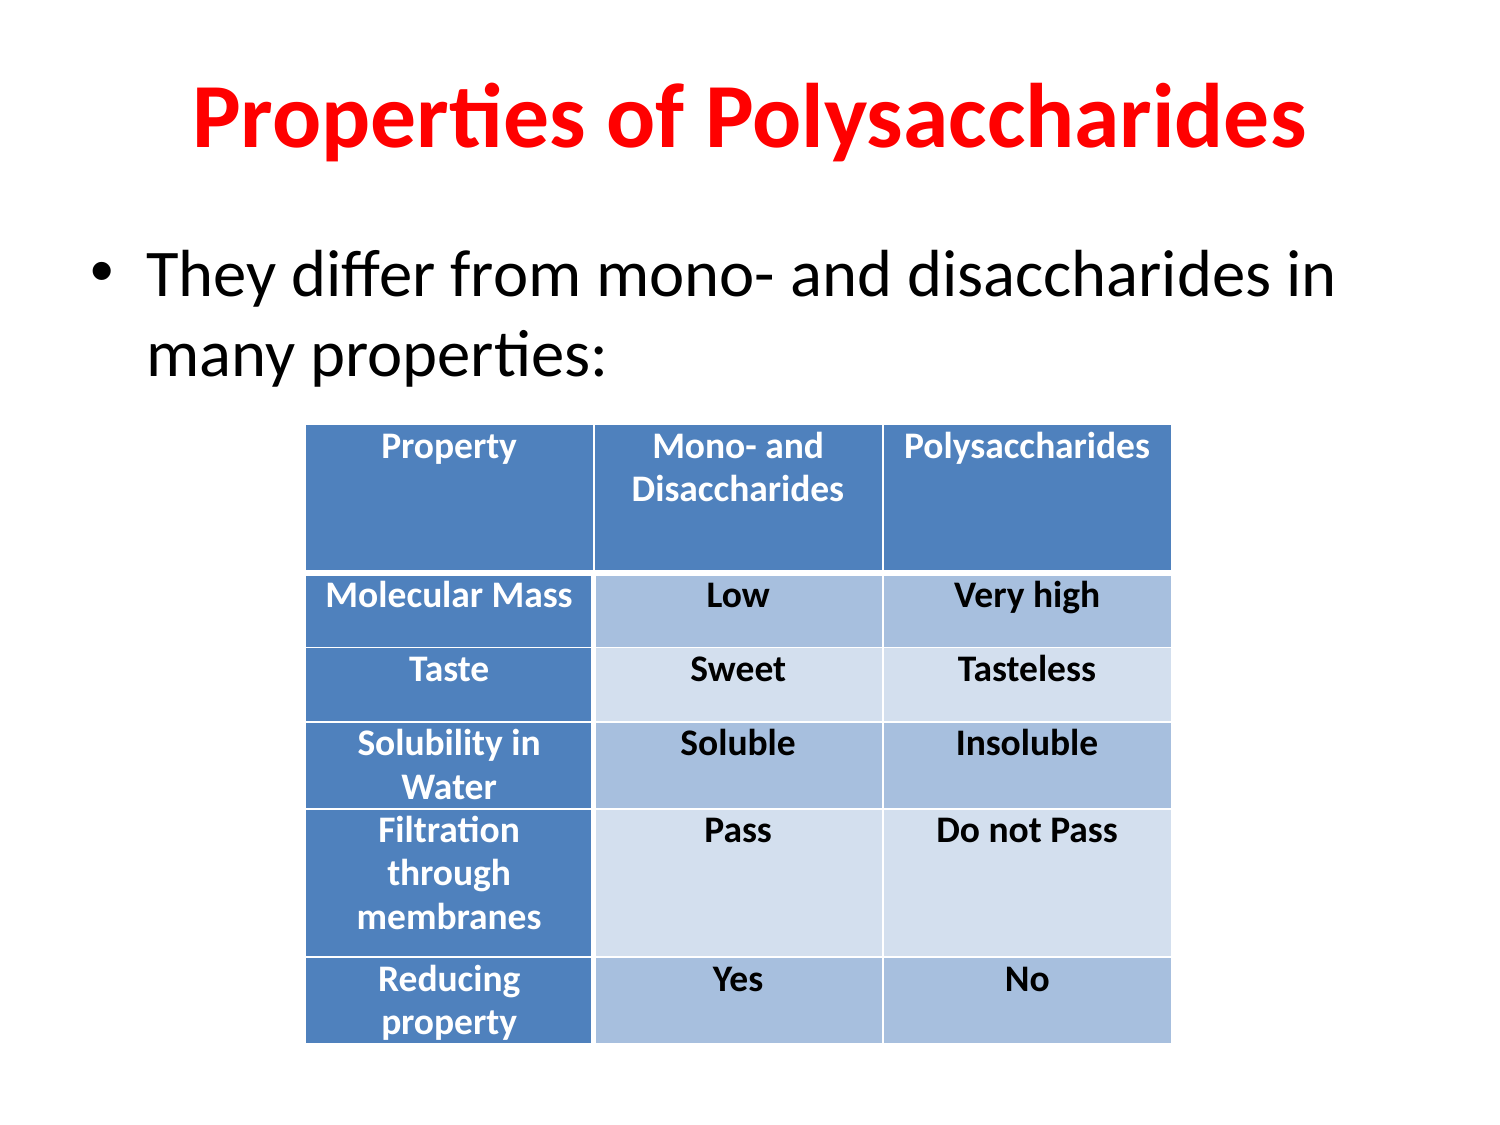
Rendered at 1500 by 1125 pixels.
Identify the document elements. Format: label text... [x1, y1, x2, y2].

table_cell No [884, 958, 1171, 1043]
list They differ from mono- and disaccharides in many properties: [75, 222, 1425, 1005]
table_cell Very high [884, 576, 1171, 647]
table_header Polysaccharides [884, 425, 1171, 570]
table_cell Solubility in Water [306, 723, 591, 808]
table_cell Filtration through membranes [306, 810, 591, 956]
table_cell Yes [596, 958, 882, 1043]
table_header Property [306, 425, 593, 570]
table_cell Low [596, 576, 882, 647]
table_cell Taste [306, 648, 591, 721]
table_cell Sweet [596, 648, 882, 721]
table_cell Pass [596, 810, 882, 956]
table_cell Tasteless [884, 648, 1171, 721]
table_header Mono- and Disaccharides [595, 425, 882, 570]
title Properties of Polysaccharides [75, 45, 1425, 176]
table_cell Insoluble [884, 723, 1171, 808]
table_cell Soluble [596, 723, 882, 808]
table_cell Molecular Mass [306, 576, 591, 647]
table_cell Reducing property [306, 958, 591, 1043]
table_cell Do not Pass [884, 810, 1171, 956]
